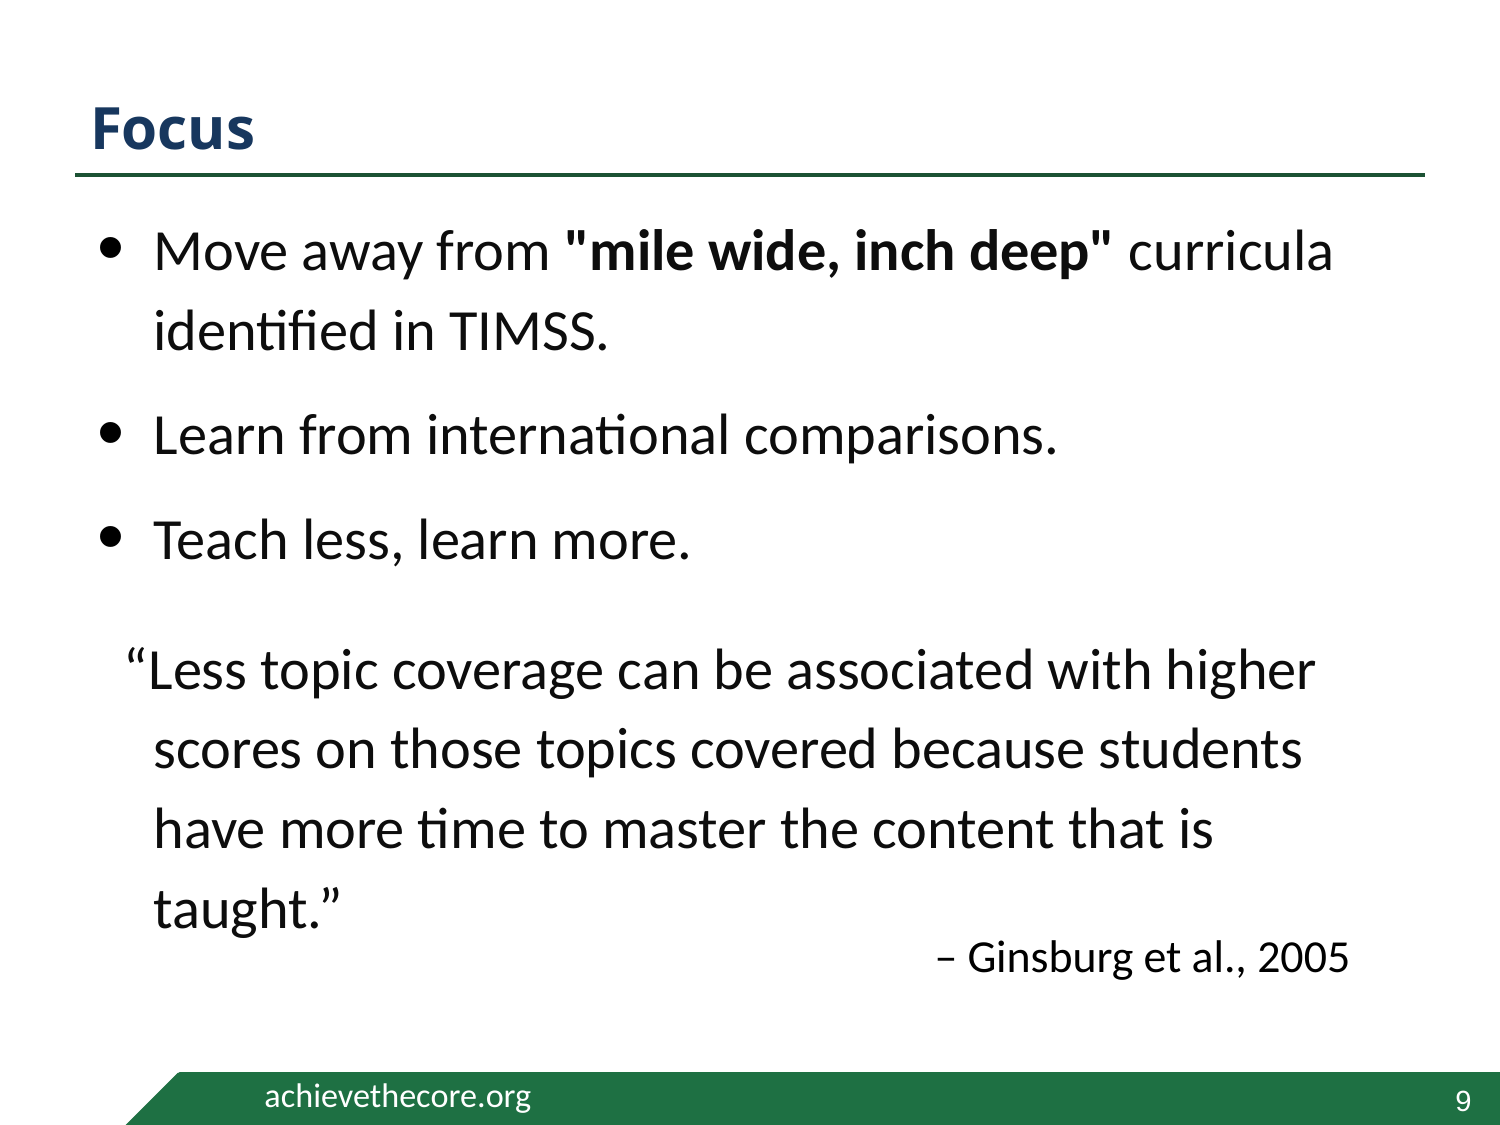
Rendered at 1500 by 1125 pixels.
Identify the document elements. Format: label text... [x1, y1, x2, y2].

list Move away from "mile wide, inch deep" curricula identified in TIMSS. Learn from international comparisons. Teach less, learn more. “Less topic coverage can be associated with higher scores on those topics covered because students have more time to master the content that is taught.” [82, 194, 1418, 948]
title Focus [75, 24, 1413, 228]
text_box – Ginsburg et al., 2005 [919, 919, 1382, 990]
slide_number 9 [1136, 1073, 1487, 1125]
